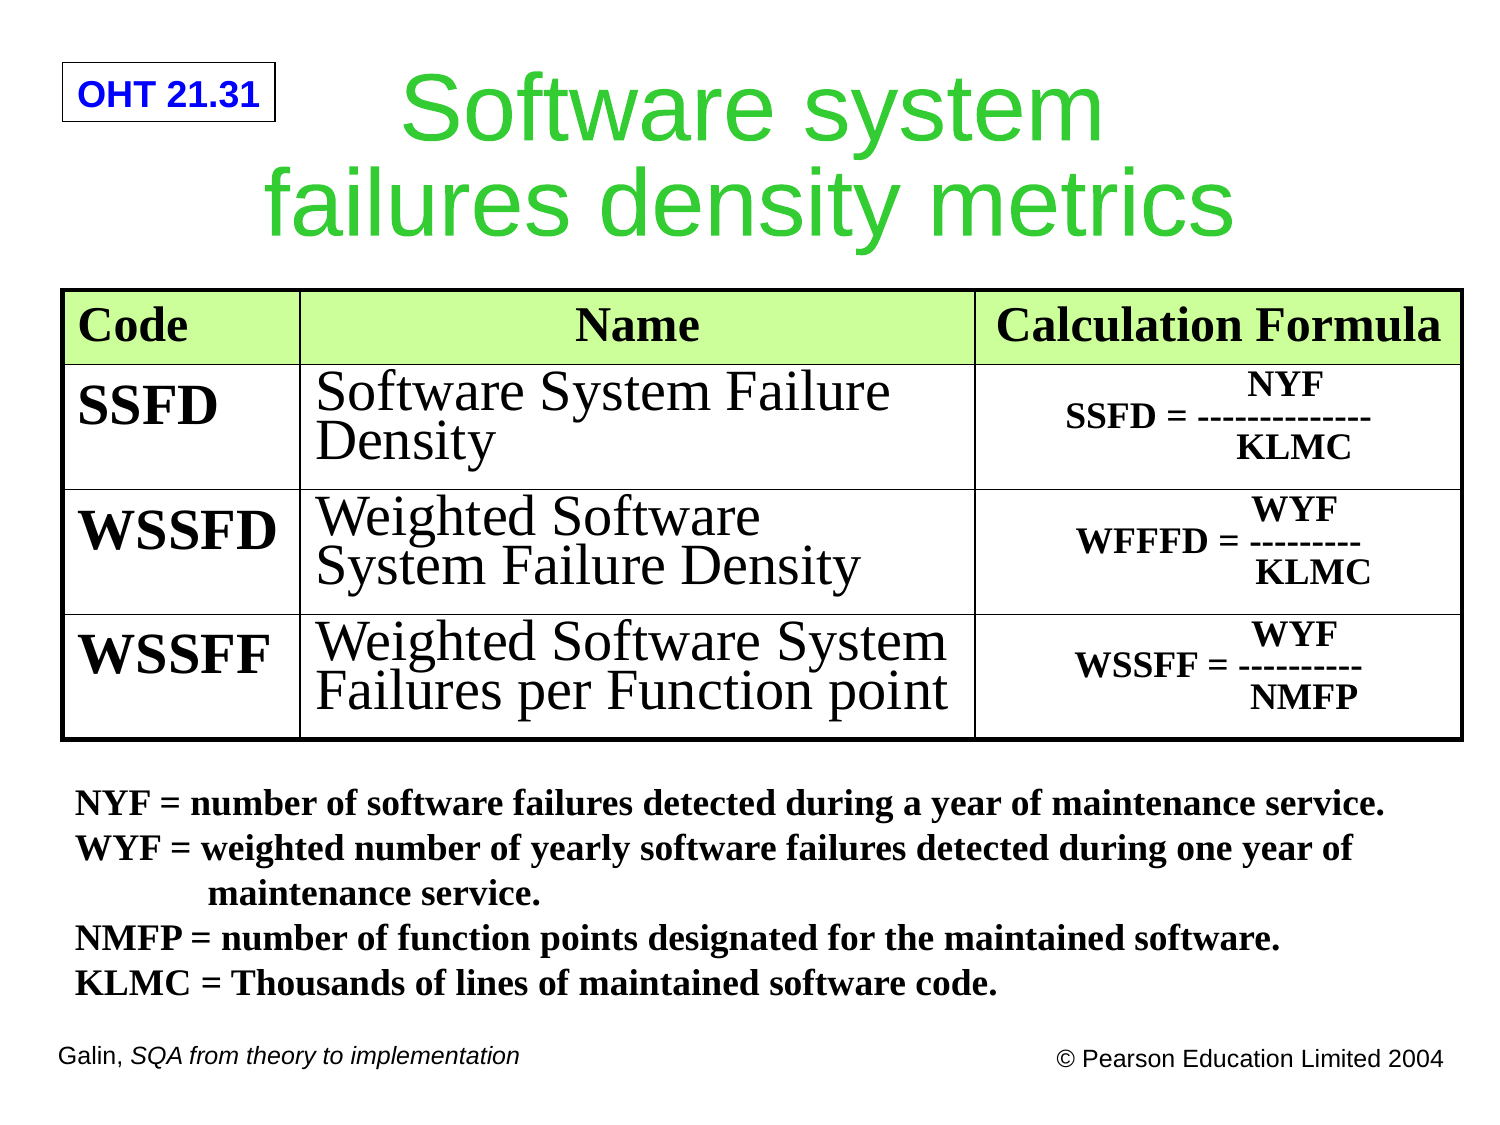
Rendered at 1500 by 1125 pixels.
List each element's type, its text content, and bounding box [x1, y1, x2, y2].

table_cell WYF WSSFF = ---------- NMFP [976, 615, 1460, 737]
table_cell Weighted Software System Failures per Function point [301, 615, 974, 737]
table_cell WYF WFFFD = --------- KLMC [976, 490, 1460, 614]
table_header Calculation Formula [976, 292, 1460, 364]
text_box NYF = number of software failures detected during a year of maintenance service. WYF = weighted number of yearly software failures detected during one year of maintenance service. NMFP = number of function points designated for the maintained software. KLMC = Thousands of lines of maintained software code. [60, 771, 1447, 1011]
table_cell Software System Failure Density [301, 365, 974, 489]
table_cell SSFD [65, 365, 299, 489]
table_cell WSSFF [65, 615, 299, 737]
table_header Code [65, 292, 299, 364]
table_cell NYF SSFD = -------------- KLMC [976, 365, 1460, 489]
table_cell Weighted Software System Failure Density [301, 490, 974, 614]
table_cell WSSFD [65, 490, 299, 614]
table_header Name [301, 292, 974, 364]
